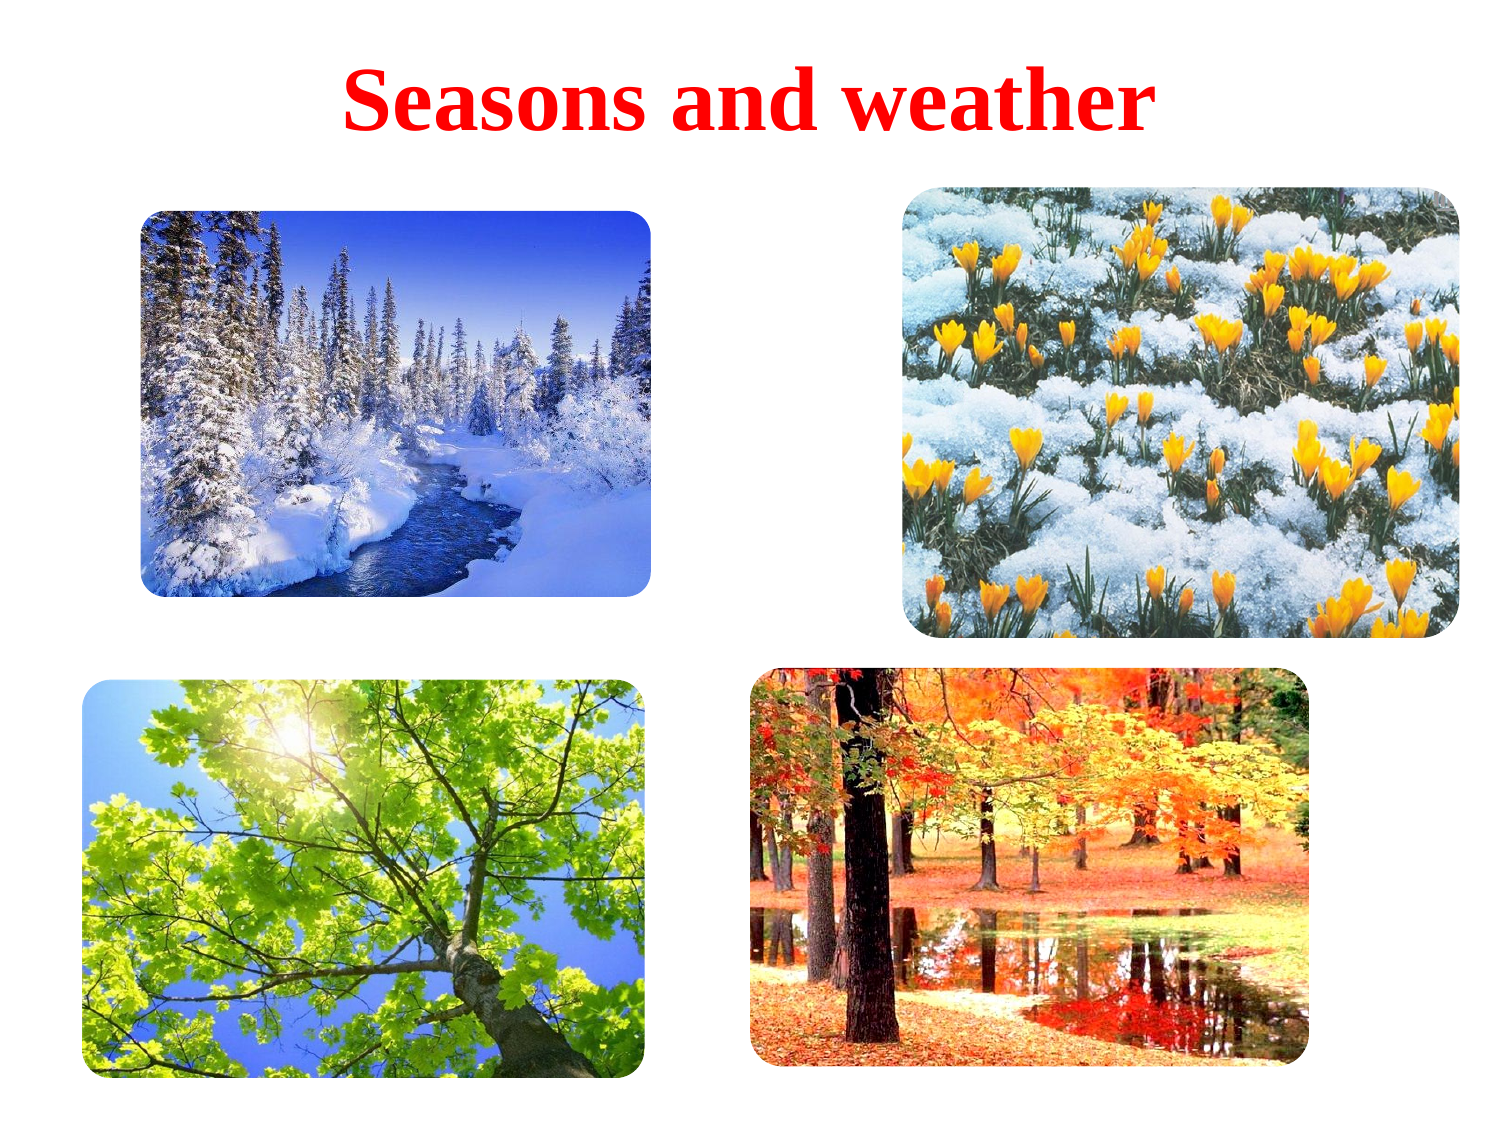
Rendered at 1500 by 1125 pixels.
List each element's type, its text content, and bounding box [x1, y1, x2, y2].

picture [81, 679, 645, 1079]
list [902, 187, 1460, 639]
picture [749, 667, 1310, 1067]
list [140, 210, 651, 598]
title Seasons and weather [0, 0, 1500, 188]
